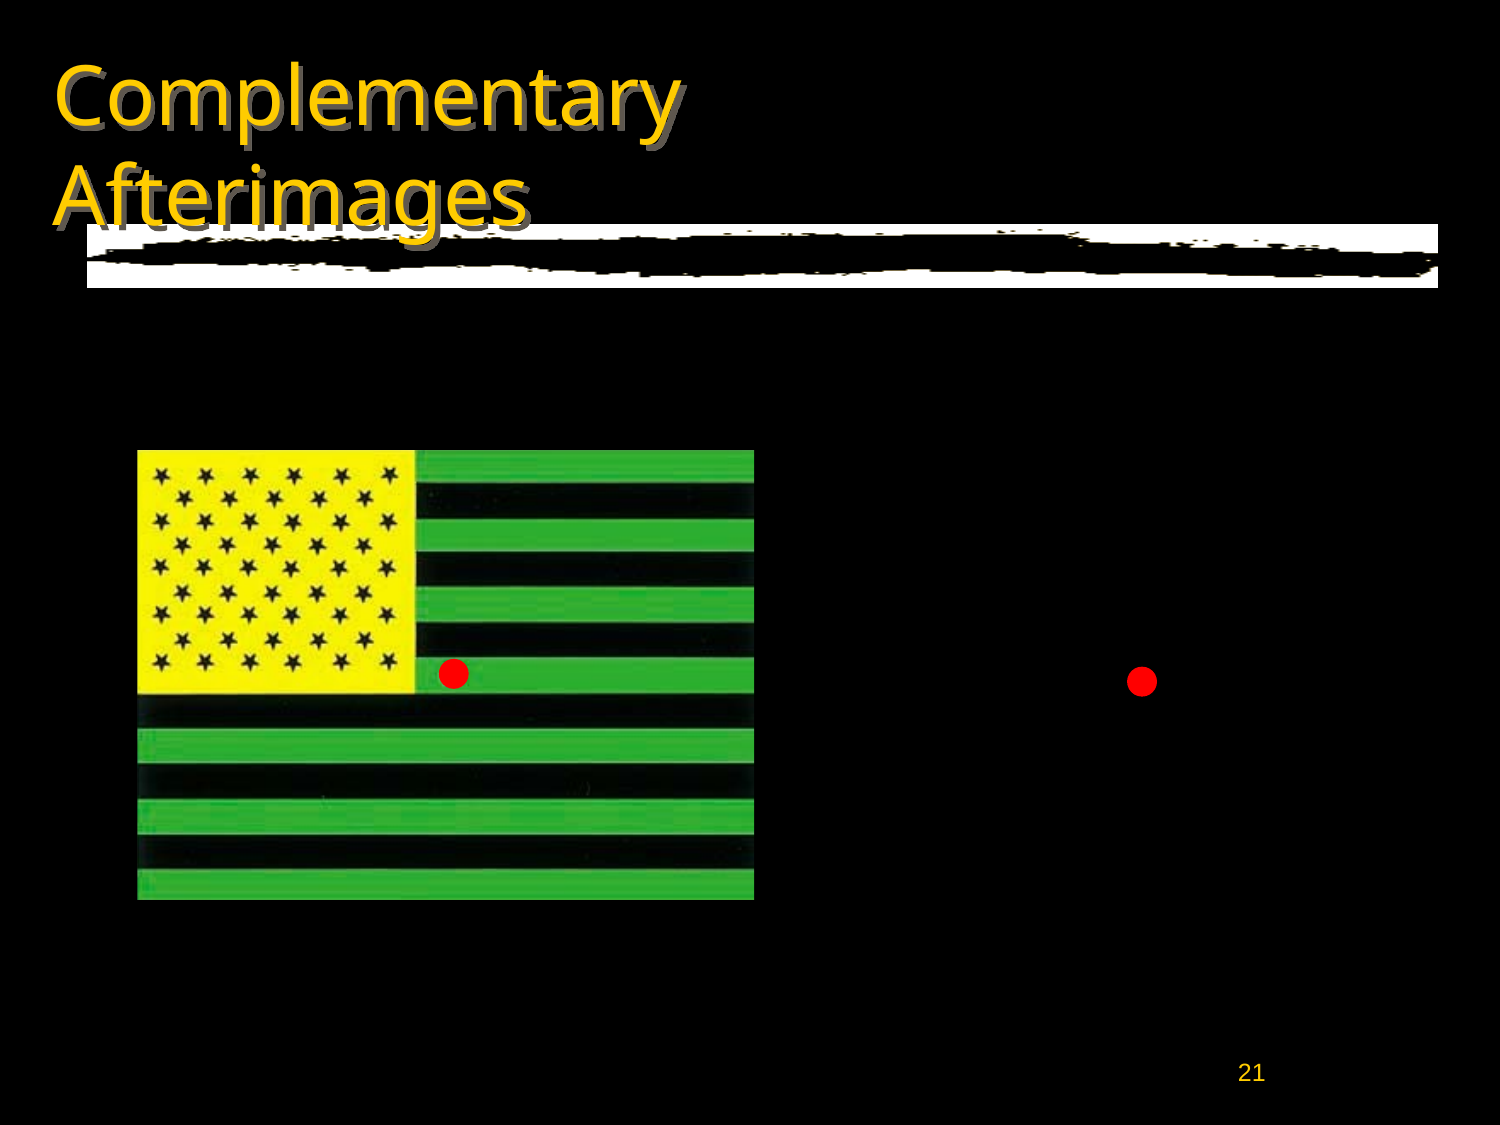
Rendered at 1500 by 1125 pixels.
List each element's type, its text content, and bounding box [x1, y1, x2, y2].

text_box [1127, 666, 1158, 697]
title Complementary Afterimages [37, 62, 1313, 251]
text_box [137, 449, 755, 900]
